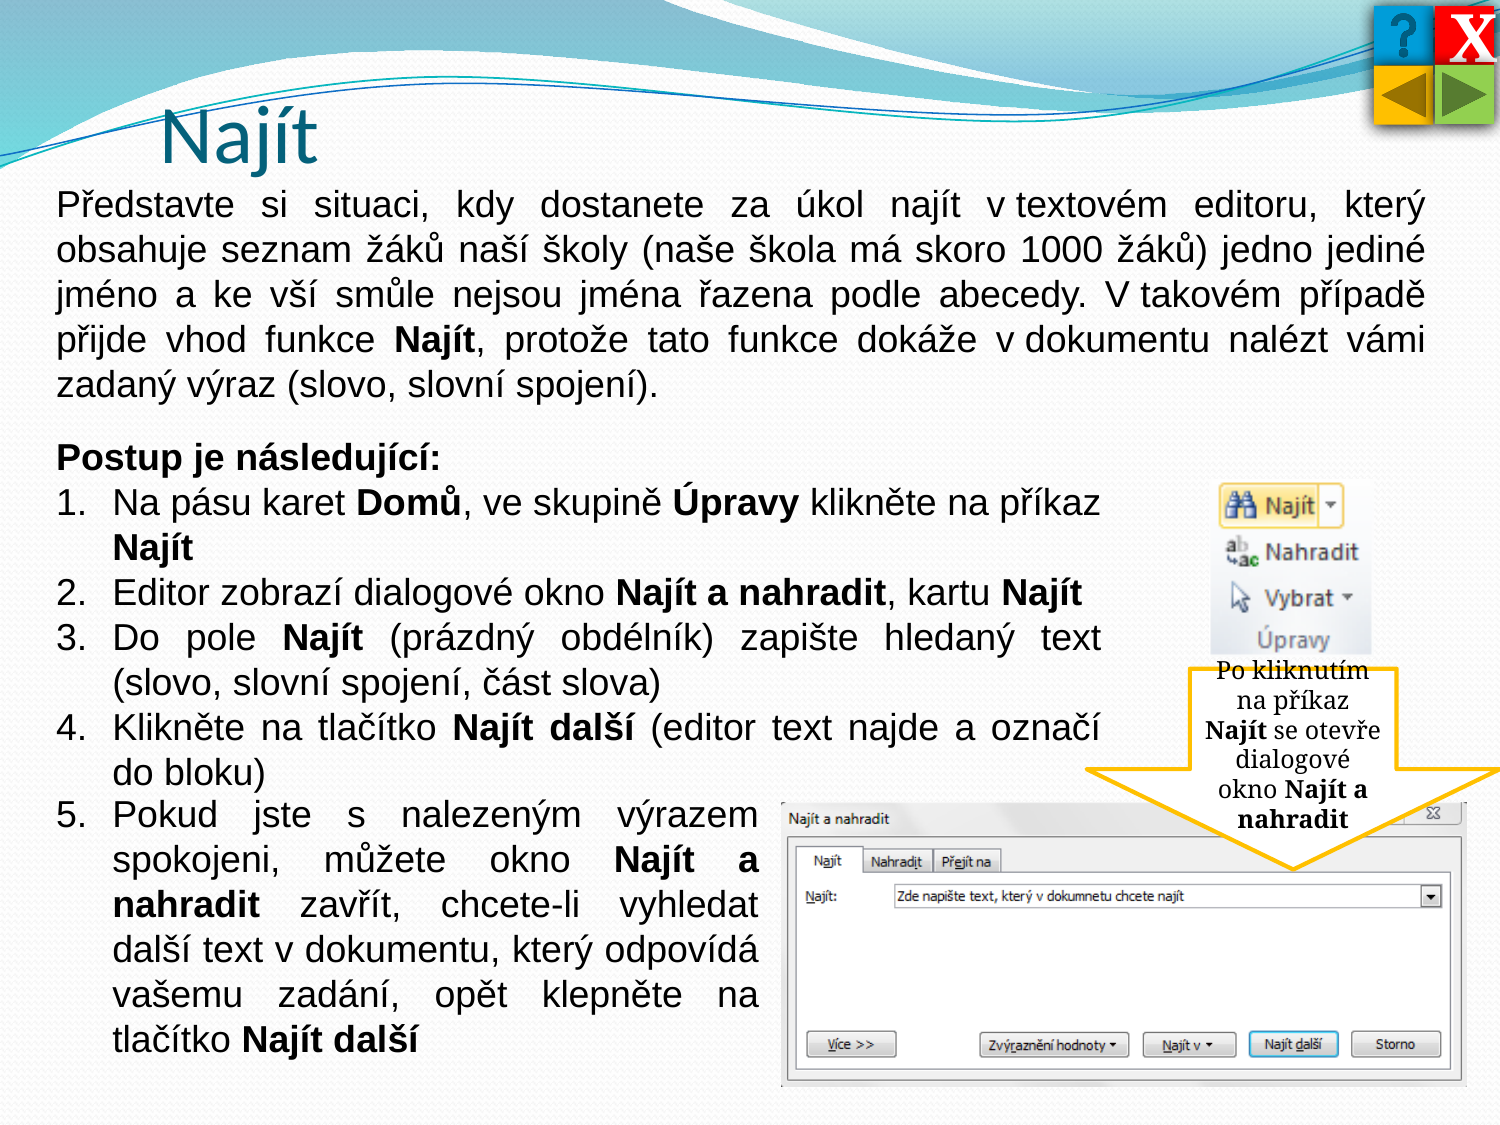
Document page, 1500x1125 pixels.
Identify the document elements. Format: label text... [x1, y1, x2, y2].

title Najít [159, 91, 863, 172]
picture [1209, 479, 1375, 658]
text_box Postup je následující: Na pásu karet Domů, ve skupině Úpravy klikněte na příkaz Najít Editor zobrazí dialogové okno Najít a nahradit, kartu Najít Do pole Najít (prázdný obdélník) zapište hledaný text (slovo, slovní spojení, část slova) Klikněte na tlačítko Najít další (editor text najde a označí do bloku) [41, 425, 1117, 801]
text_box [1373, 5, 1495, 125]
text_box Po kliknutím na příkaz Najít se otevře dialogové okno Najít a nahradit [1084, 666, 1500, 802]
text_box Představte si situaci, kdy dostanete za úkol najít v textovém editoru, který obsahuje seznam žáků naší školy (naše škola má skoro 1000 žáků) jedno jediné jméno a ke vší smůle nejsou jména řazena podle abecedy. V takovém případě přijde vhod funkce Najít, protože tato funkce dokáže v dokumentu nalézt vámi zadaný výraz (slovo, slovní spojení). [41, 172, 1441, 413]
text_box Pokud jste s nalezeným výrazem spokojeni, můžete okno Najít a nahradit zavřít, chcete-li vyhledat další text v dokumentu, který odpovídá vašemu zadání, opět klepněte na tlačítko Najít další [41, 801, 774, 1068]
picture [781, 802, 1467, 1087]
